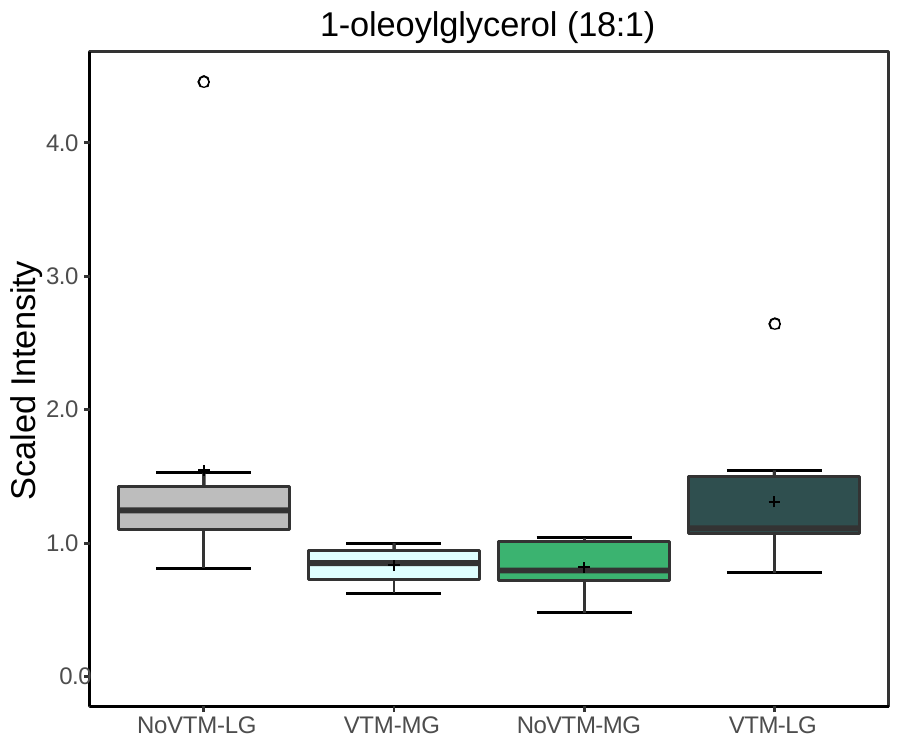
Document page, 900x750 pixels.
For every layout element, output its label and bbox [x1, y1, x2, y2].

text_box [317, 0, 661, 44]
text_box [83, 50, 891, 738]
slide_number [134, 713, 290, 750]
text_box [44, 125, 82, 156]
footer [57, 661, 95, 750]
text_box [44, 525, 82, 557]
text_box [1, 256, 82, 503]
